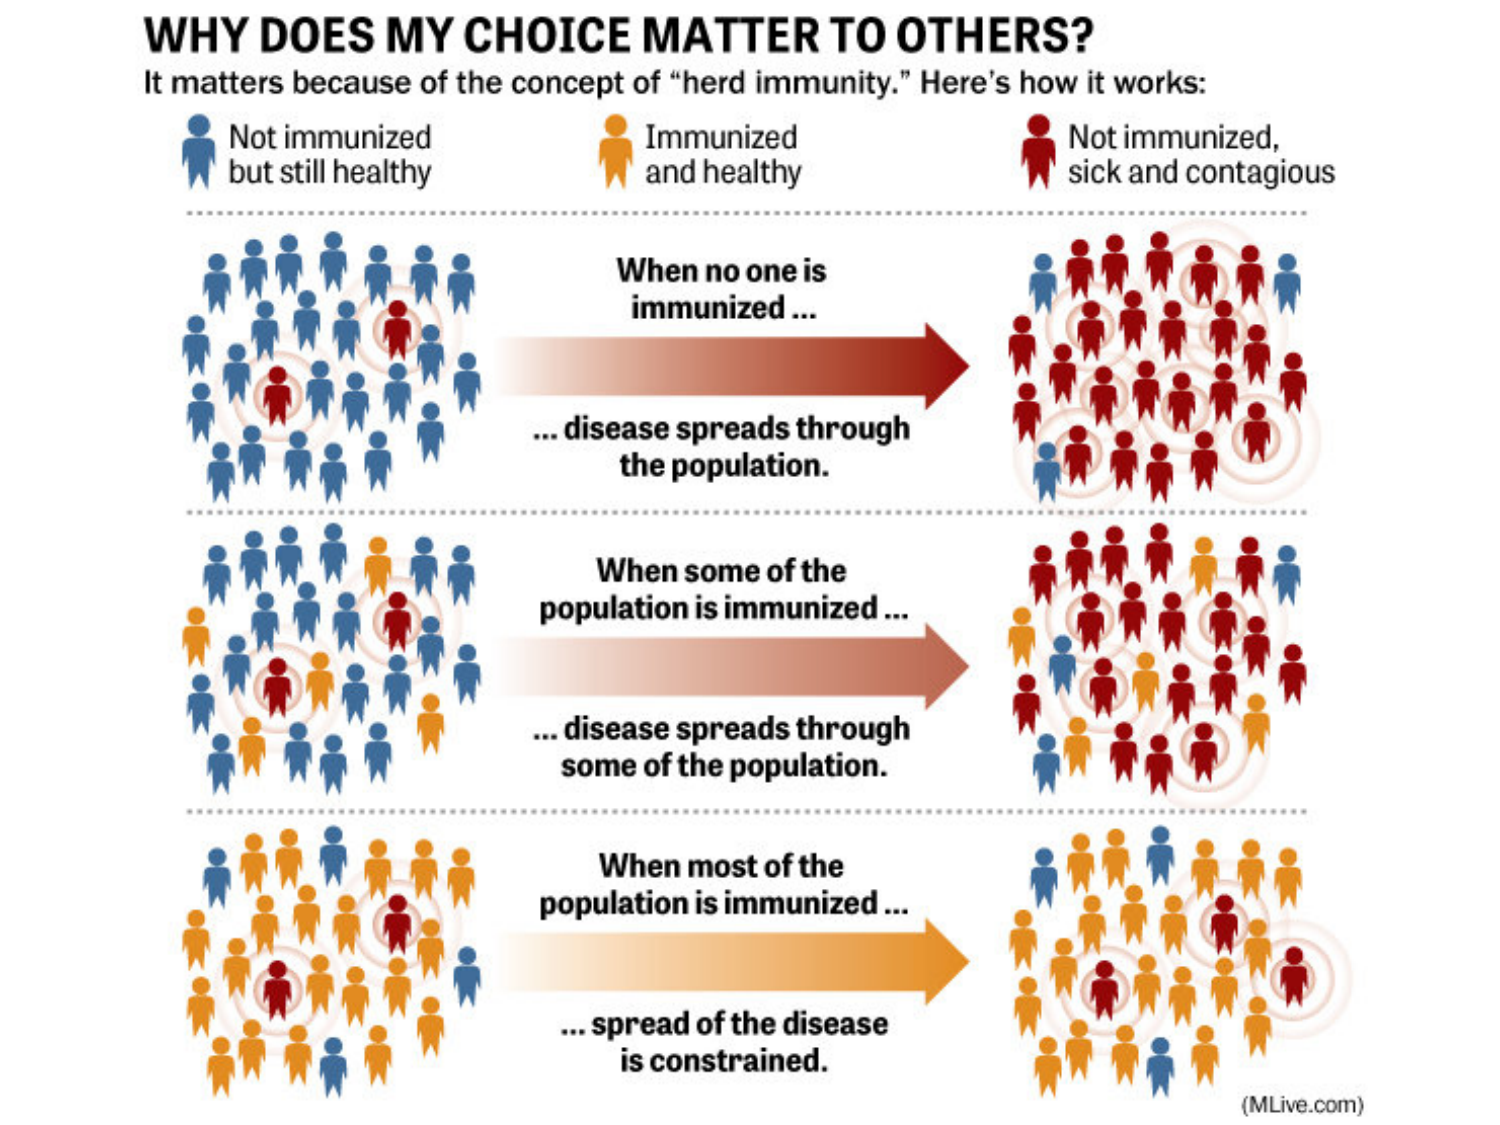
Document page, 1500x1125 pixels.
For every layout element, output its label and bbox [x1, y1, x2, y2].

picture [120, 0, 1376, 1125]
